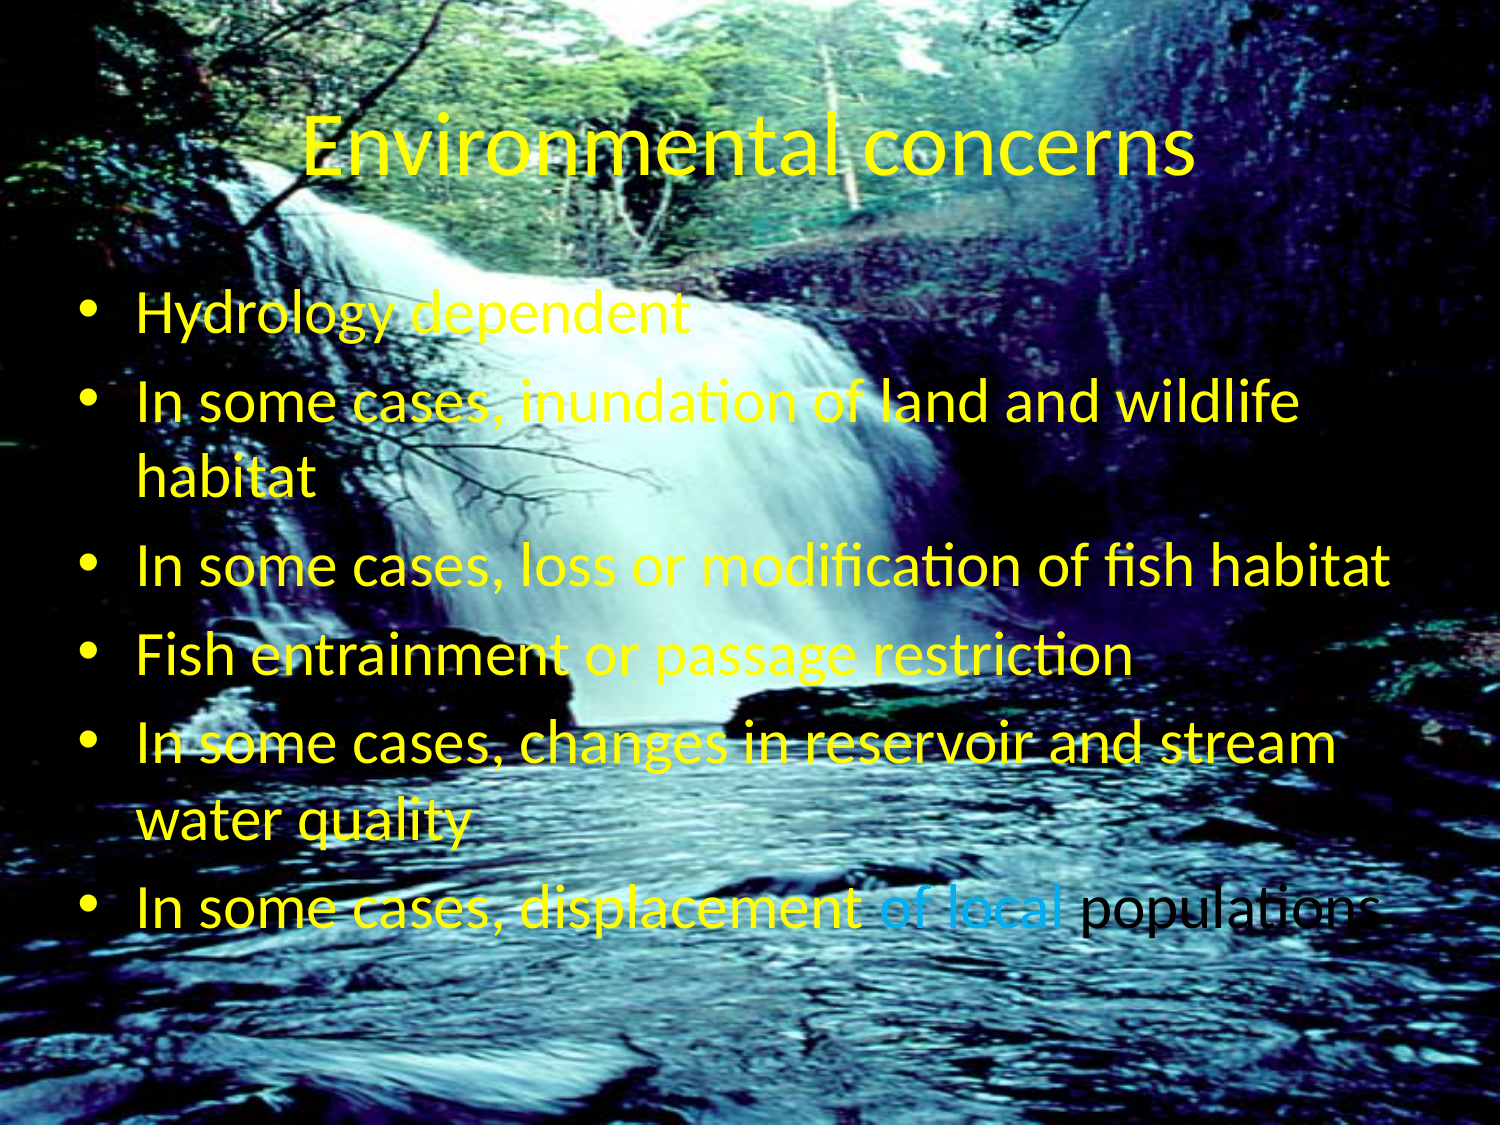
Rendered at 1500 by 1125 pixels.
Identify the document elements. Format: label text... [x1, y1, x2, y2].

list Hydrology dependent In some cases, inundation of land and wildlife habitat In some cases, loss or modification of fish habitat Fish entrainment or passage restriction In some cases, changes in reservoir and stream water quality In some cases, displacement of local populations [62, 262, 1413, 1005]
title Environmental concerns [75, 45, 1425, 233]
picture [0, 0, 1500, 1125]
